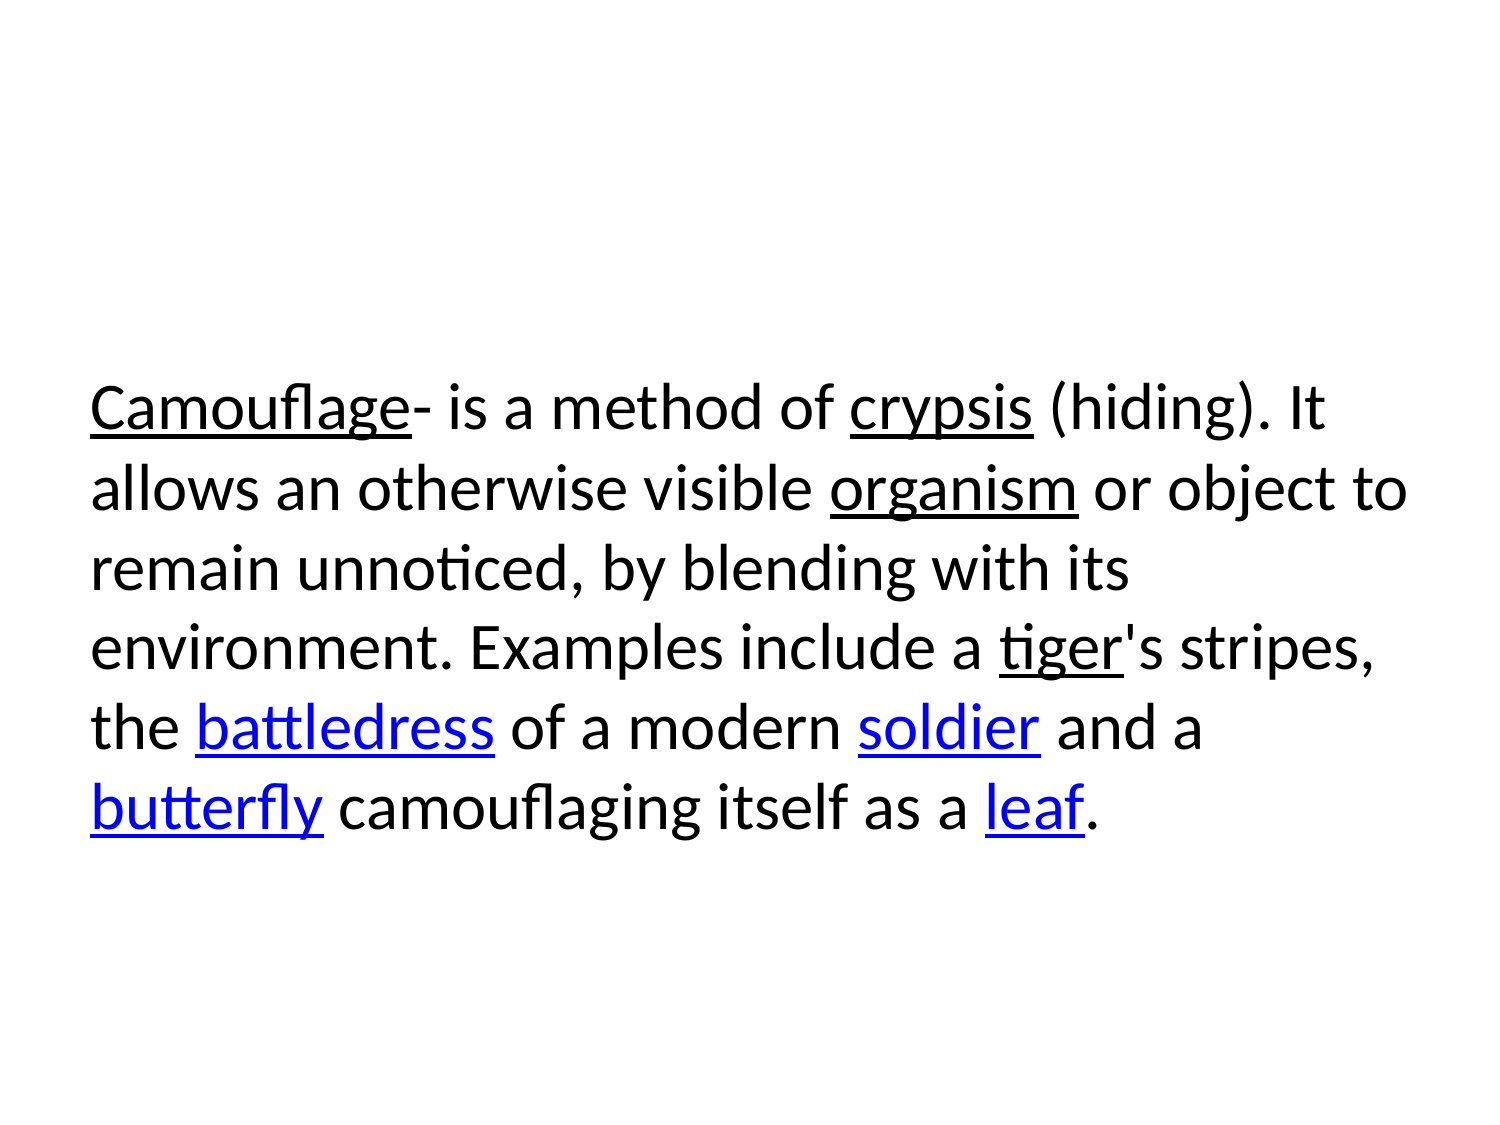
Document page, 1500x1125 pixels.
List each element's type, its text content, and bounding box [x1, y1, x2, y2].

list Camouflage- is a method of crypsis (hiding). It allows an otherwise visible organism or object to remain unnoticed, by blending with its environment. Examples include a tiger's stripes, the battledress of a modern soldier and a butterfly camouflaging itself as a leaf. [75, 262, 1425, 1125]
